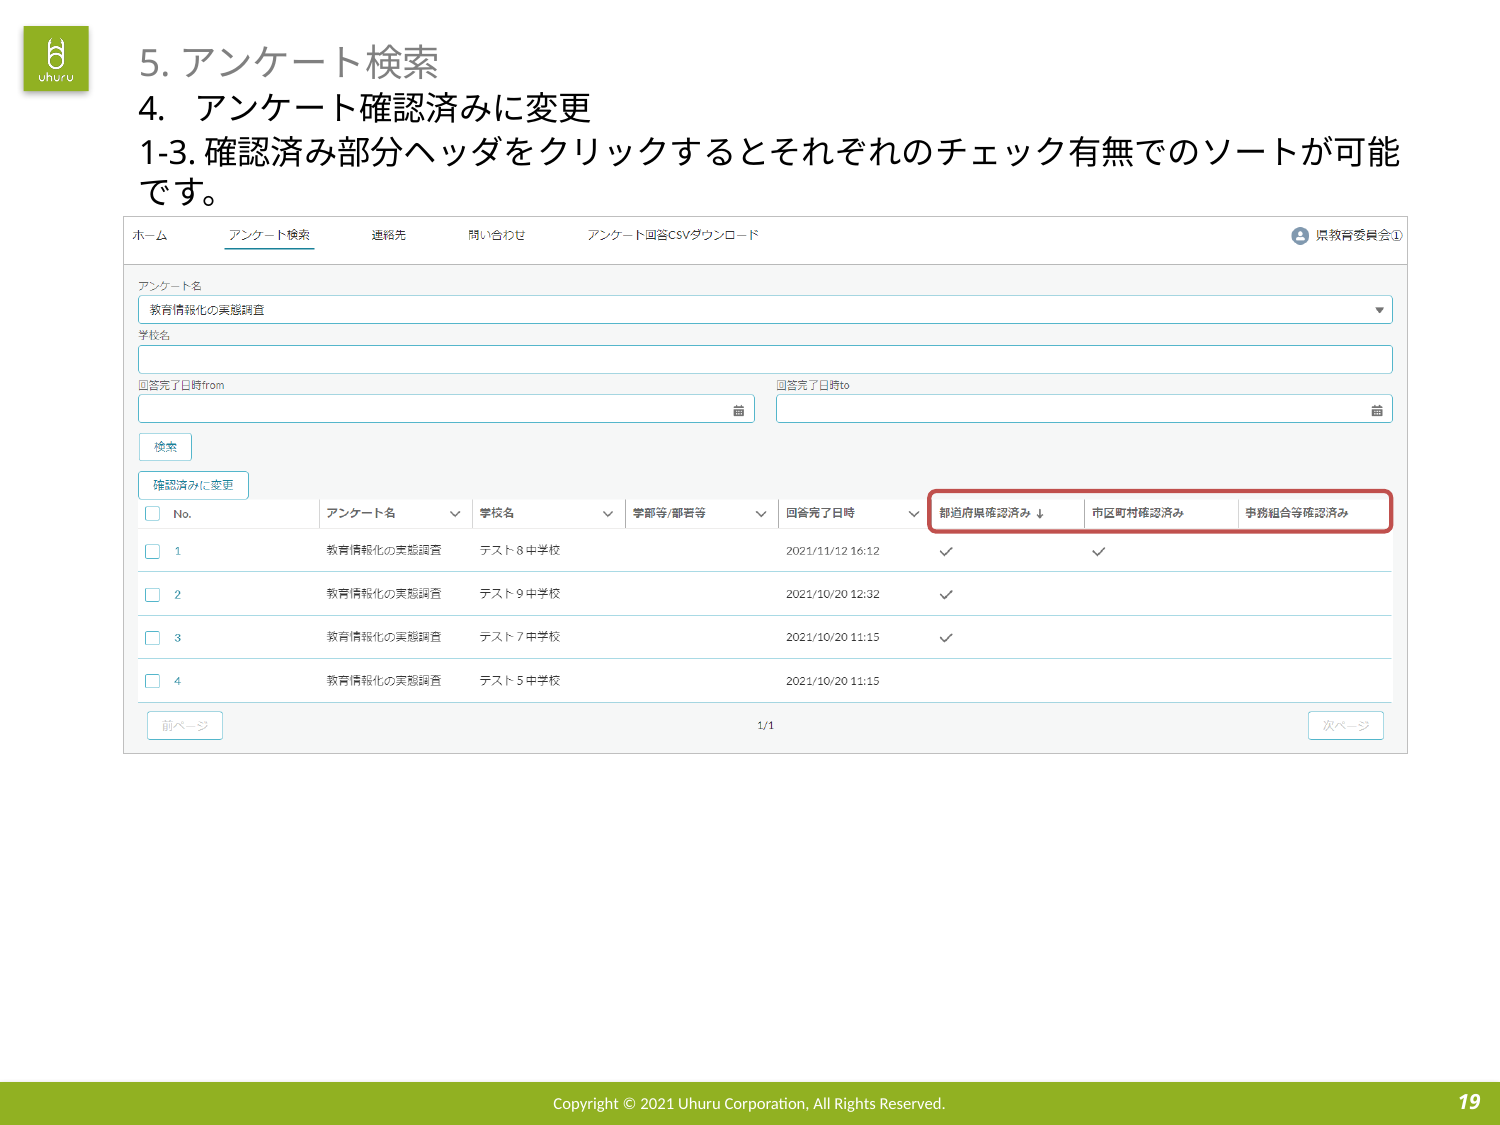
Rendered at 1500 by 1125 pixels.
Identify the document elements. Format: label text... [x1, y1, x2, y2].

title 5.アンケート検索 [123, 4, 1500, 119]
list 1-3.確認済み部分ヘッダをクリックするとそれぞれのチェック有無でのソートが可能です。 [123, 123, 1426, 182]
text_box アンケート確認済みに変更 [123, 79, 656, 135]
picture [123, 215, 1408, 754]
picture [23, 25, 89, 92]
slide_number 19 [1391, 1088, 1496, 1118]
